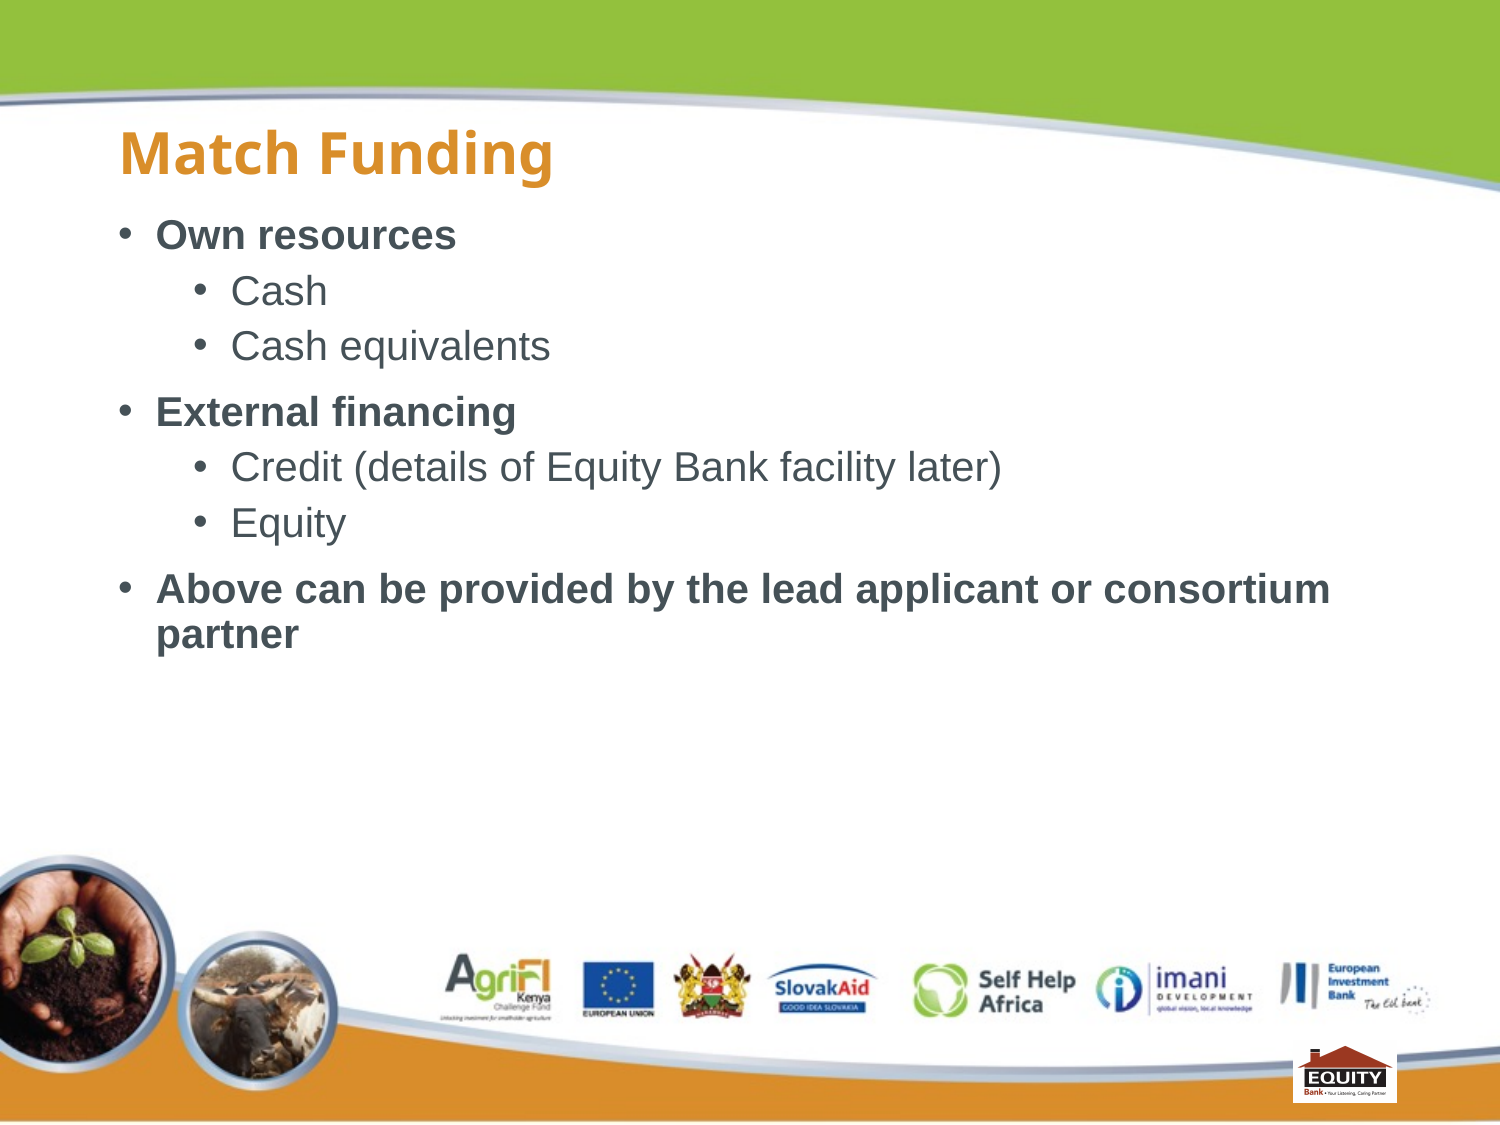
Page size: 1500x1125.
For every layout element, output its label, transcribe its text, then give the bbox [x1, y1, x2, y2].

picture [0, 0, 1500, 1125]
list Own resources Cash Cash equivalents External financing Credit (details of Equity Bank facility later) Equity Above can be provided by the lead applicant or consortium partner [103, 206, 1397, 919]
title Match Funding [103, 105, 1397, 206]
